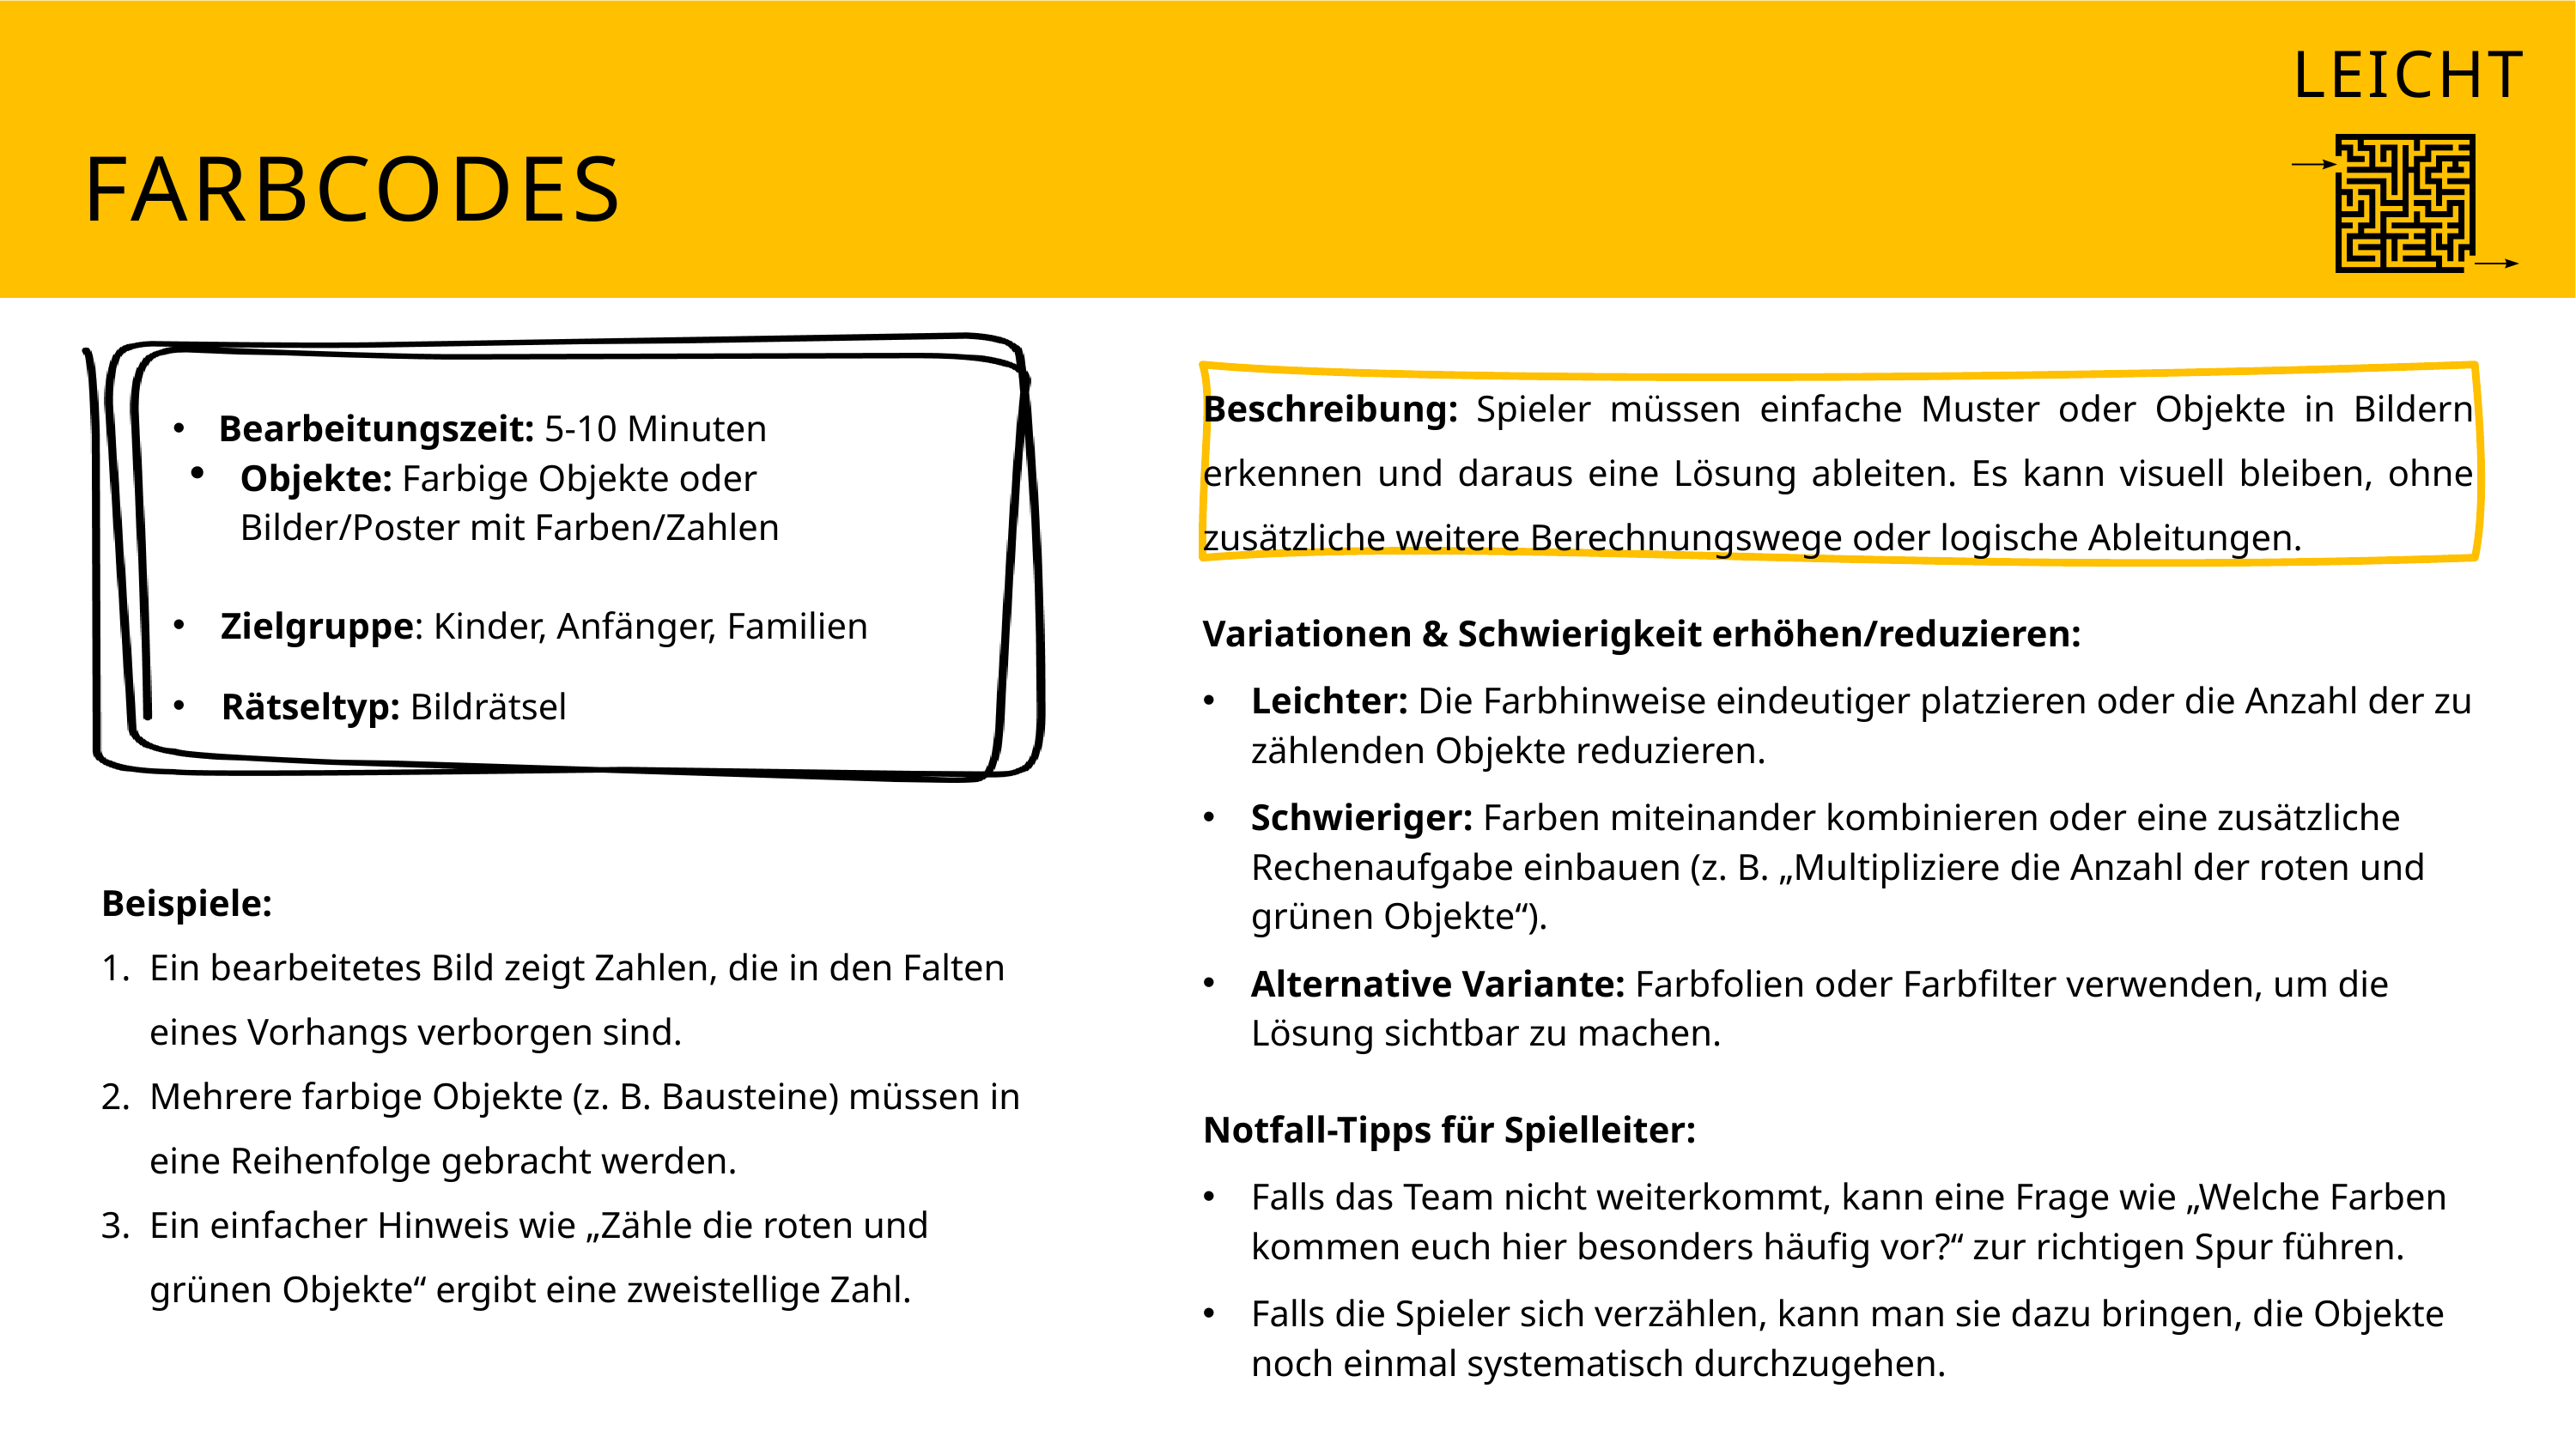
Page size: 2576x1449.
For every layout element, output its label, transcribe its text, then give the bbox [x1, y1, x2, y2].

text_box [0, 0, 2576, 300]
text_box Notfall-Tipps für Spielleiter: Falls das Team nicht weiterkommt, kann eine Frage wie „Welche Farben kommen euch hier besonders häufig vor?“ zur richtigen Spur führen. Falls die Spieler sich verzählen, kann man sie dazu bringen, die Objekte noch einmal systematisch durchzugehen. [1202, 1100, 2476, 1384]
text_box FARBCODES [82, 115, 2071, 239]
text_box Beispiele: Ein bearbeitetes Bild zeigt Zahlen, die in den Falten eines Vorhangs verborgen sind. Mehrere farbige Objekte (z. B. Bausteine) müssen in eine Reihenfolge gebracht werden. Ein einfacher Hinweis wie „Zähle die roten und grünen Objekte“ ergibt eine zweistellige Zahl. [100, 859, 1049, 1311]
text_box Bearbeitungszeit: 5-10 Minuten Objekte: Farbige Objekte oder Bilder/Poster mit Farben/Zahlen Zielgruppe: Kinder, Anfänger, Familien Rätseltyp: Bildrätsel [126, 368, 981, 727]
text_box [82, 332, 1048, 783]
text_box Beschreibung: Spieler müssen einfache Muster oder Objekte in Bildern erkennen und daraus eine Lösung ableiten. Es kann visuell bleiben, ohne zusätzliche weitere Berechnungswege oder logische Ableitungen. [1202, 364, 2482, 563]
text_box Variationen & Schwierigkeit erhöhen/reduzieren: Leichter: Die Farbhinweise eindeutiger platzieren oder die Anzahl der zu zählenden Objekte reduzieren. Schwieriger: Farben miteinander kombinieren oder eine zusätzliche Rechenaufgabe einbauen (z. B. „Multipliziere die Anzahl der roten und grünen Objekte“). Alternative Variante: Farbfolien oder Farbfilter verwenden, um die Lösung sichtbar zu machen. [1202, 604, 2476, 1053]
text_box LEICHT [2292, 39, 2570, 111]
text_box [2292, 133, 2520, 274]
